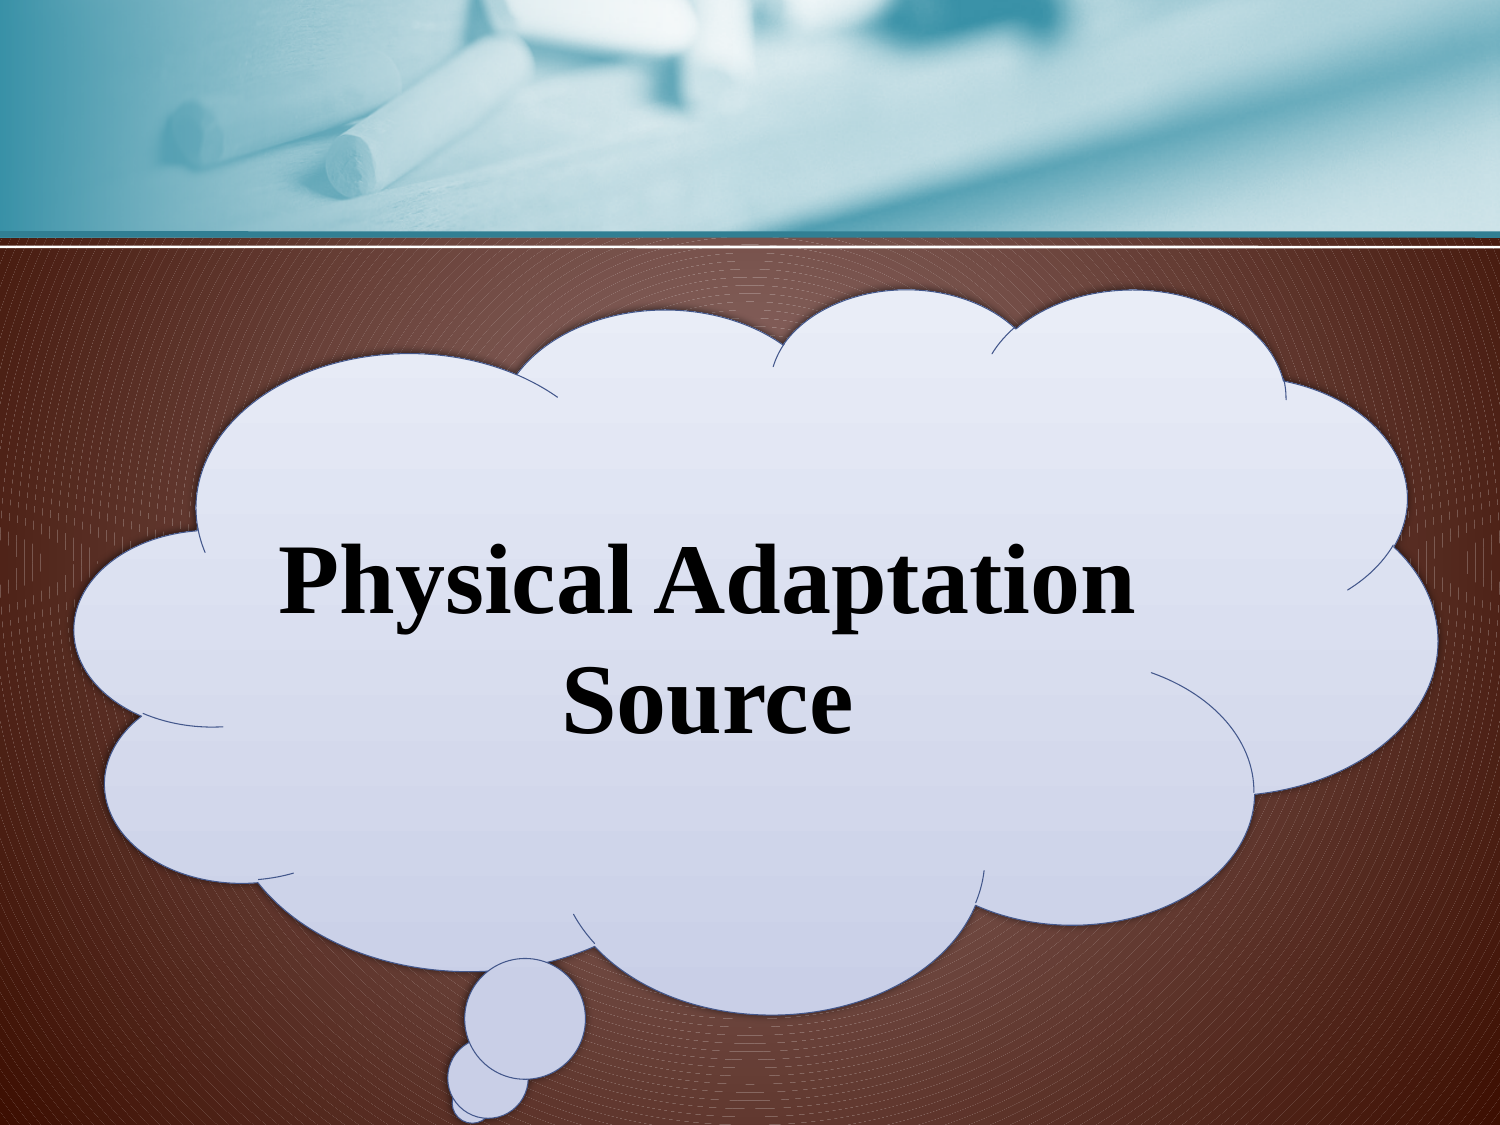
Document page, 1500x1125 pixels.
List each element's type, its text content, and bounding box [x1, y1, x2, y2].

text_box Physical Adaptation Source [73, 289, 1439, 1124]
